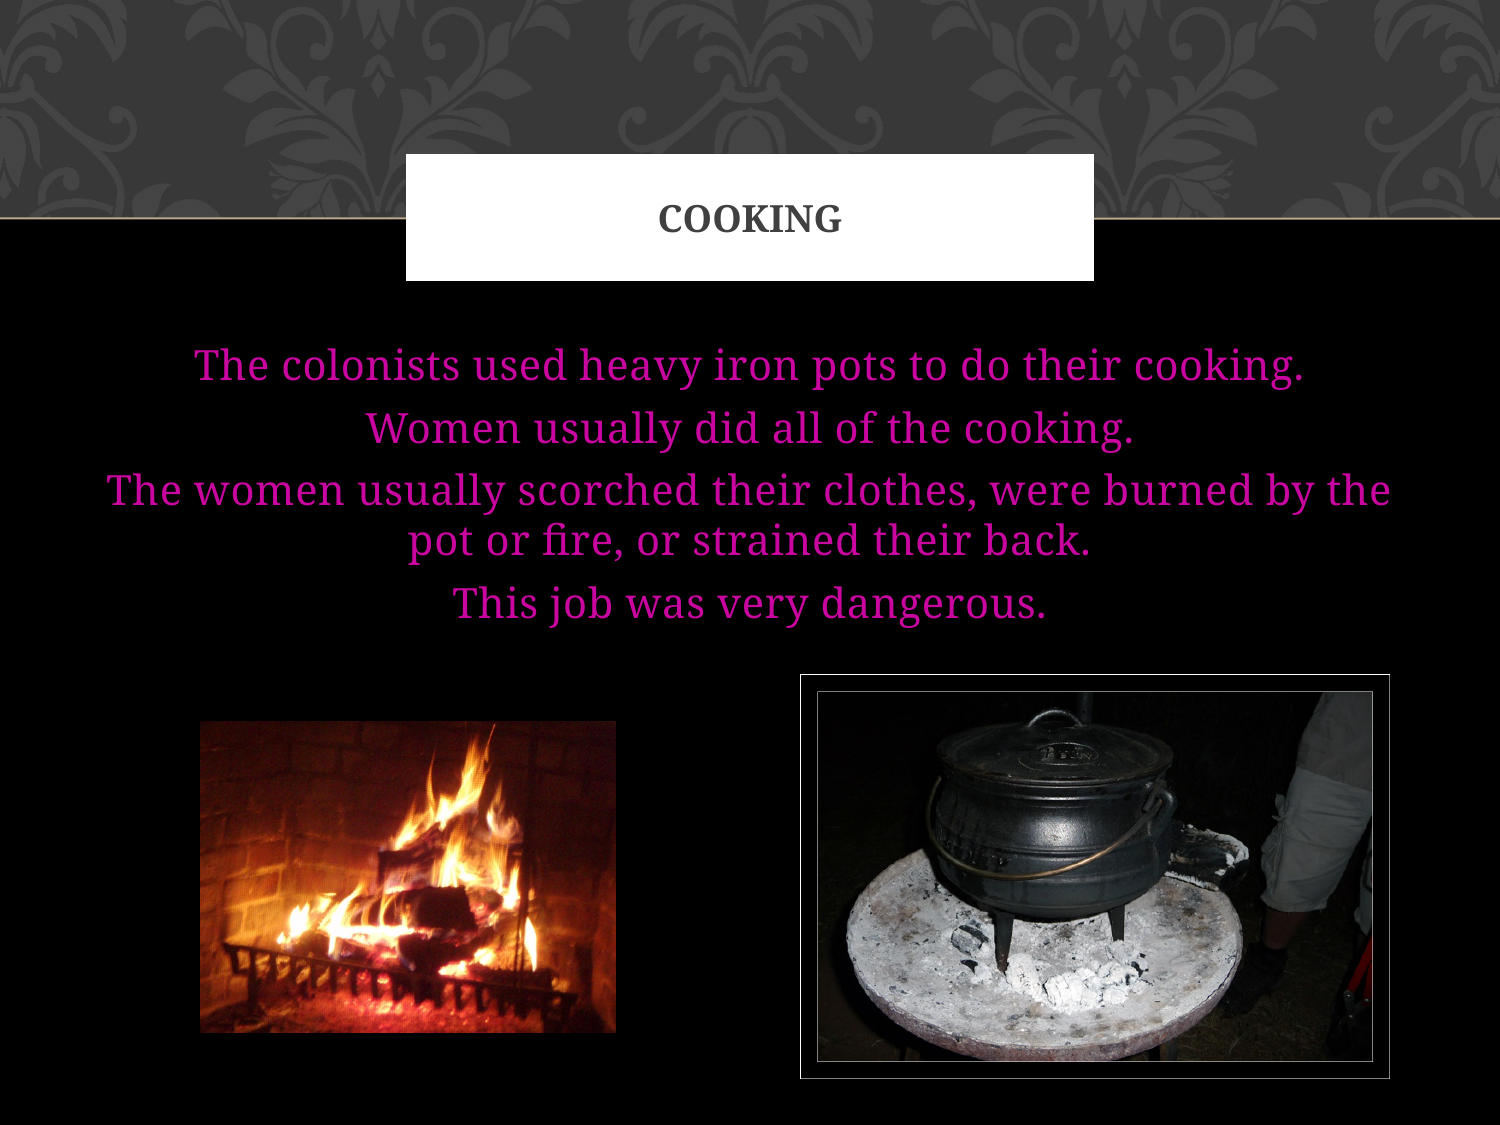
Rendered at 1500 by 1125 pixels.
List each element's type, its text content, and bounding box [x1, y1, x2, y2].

list The colonists used heavy iron pots to do their cooking. Women usually did all of the cooking. The women usually scorched their clothes, were burned by the pot or fire, or strained their back. This job was very dangerous. [75, 331, 1425, 1000]
picture [199, 720, 616, 1033]
picture [799, 674, 1390, 1079]
title Cooking [406, 154, 1094, 281]
